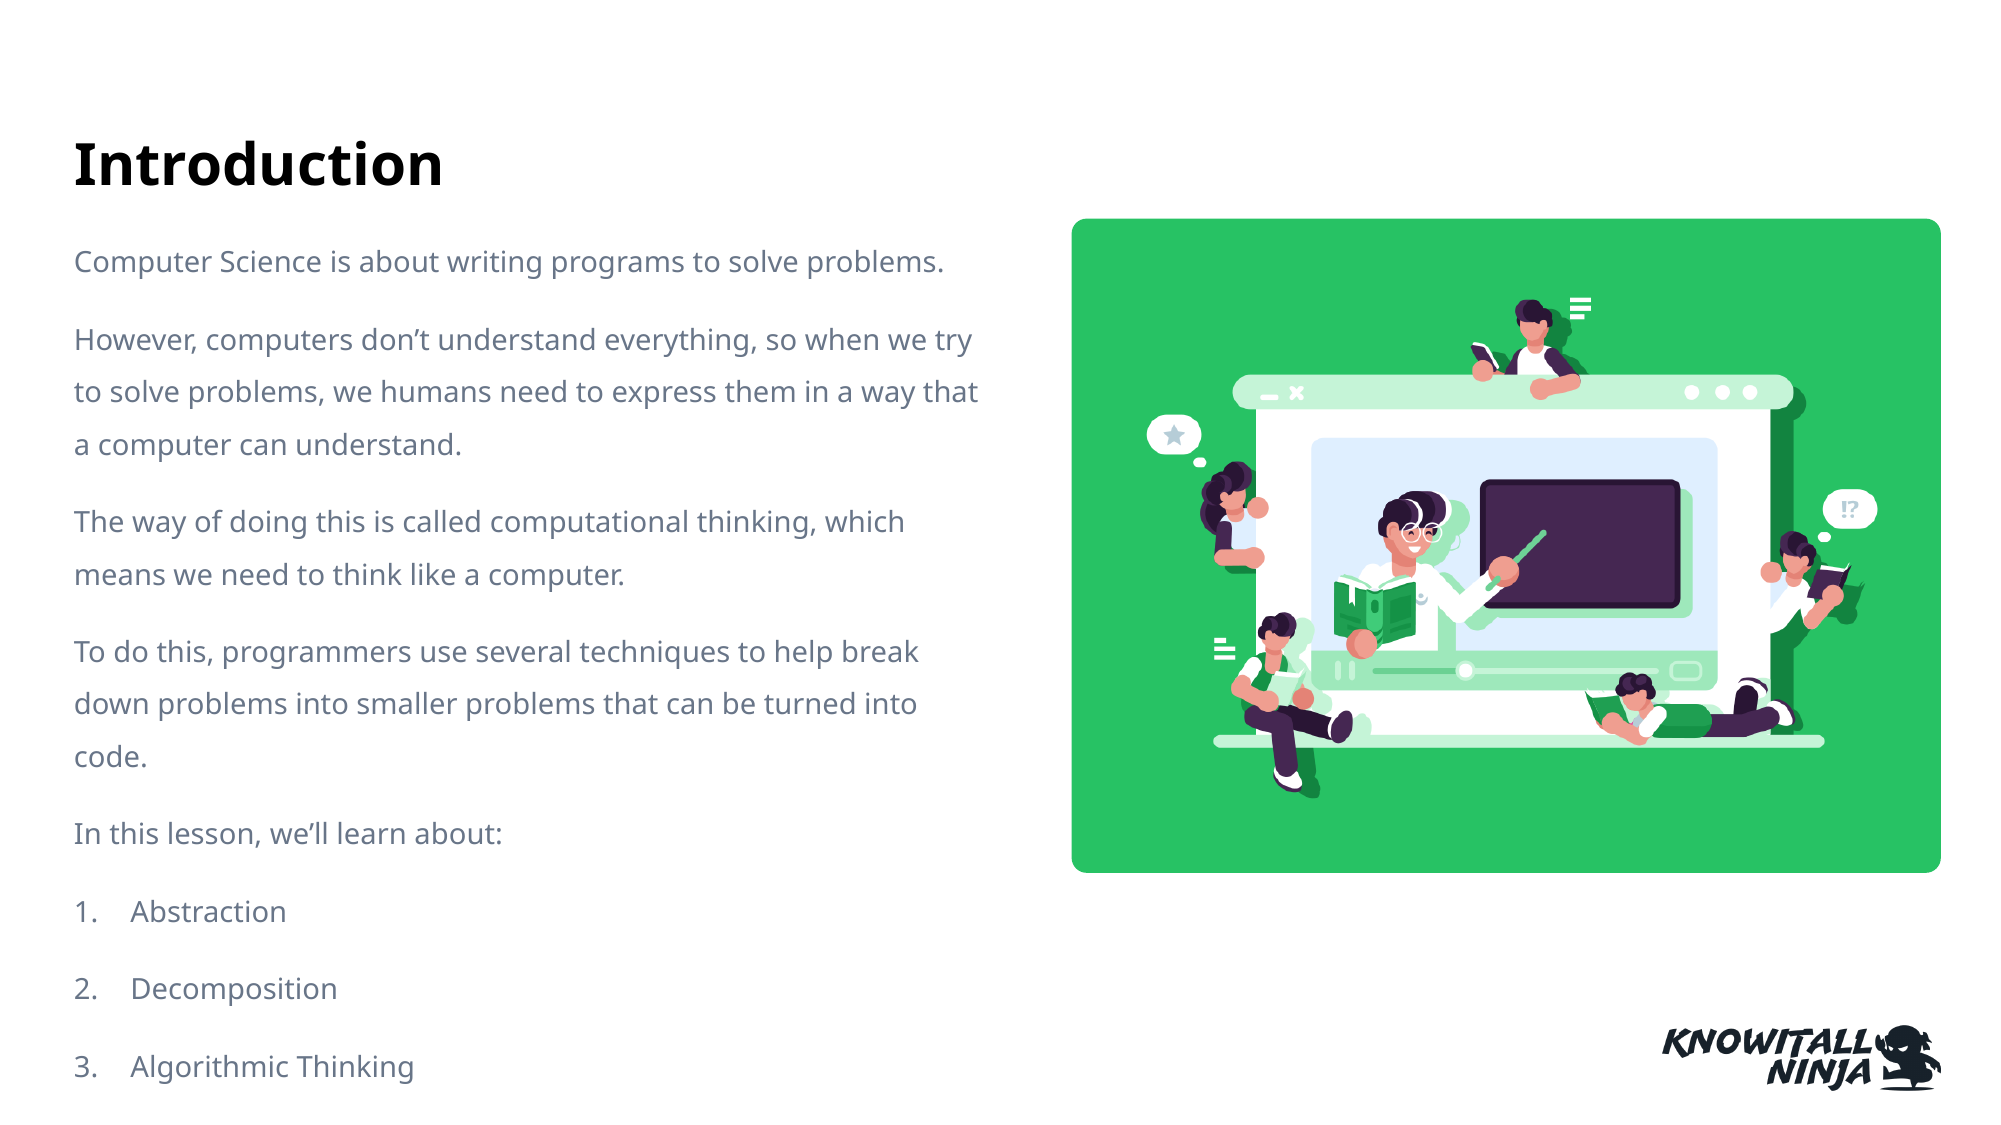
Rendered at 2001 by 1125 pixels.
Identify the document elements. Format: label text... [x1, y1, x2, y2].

title Introduction [59, 117, 1000, 206]
picture [1071, 218, 1942, 874]
picture [1662, 1025, 1941, 1091]
list Computer Science is about writing programs to solve problems. However, computers don’t understand everything, so when we try to solve problems, we humans need to express them in a way that a computer can understand. The way of doing this is called computational thinking, which means we need to think like a computer. To do this, programmers use several techniques to help break down problems into smaller problems that can be turned into code. In this lesson, we’ll learn about: Abstraction Decomposition Algorithmic Thinking [59, 218, 1000, 1091]
